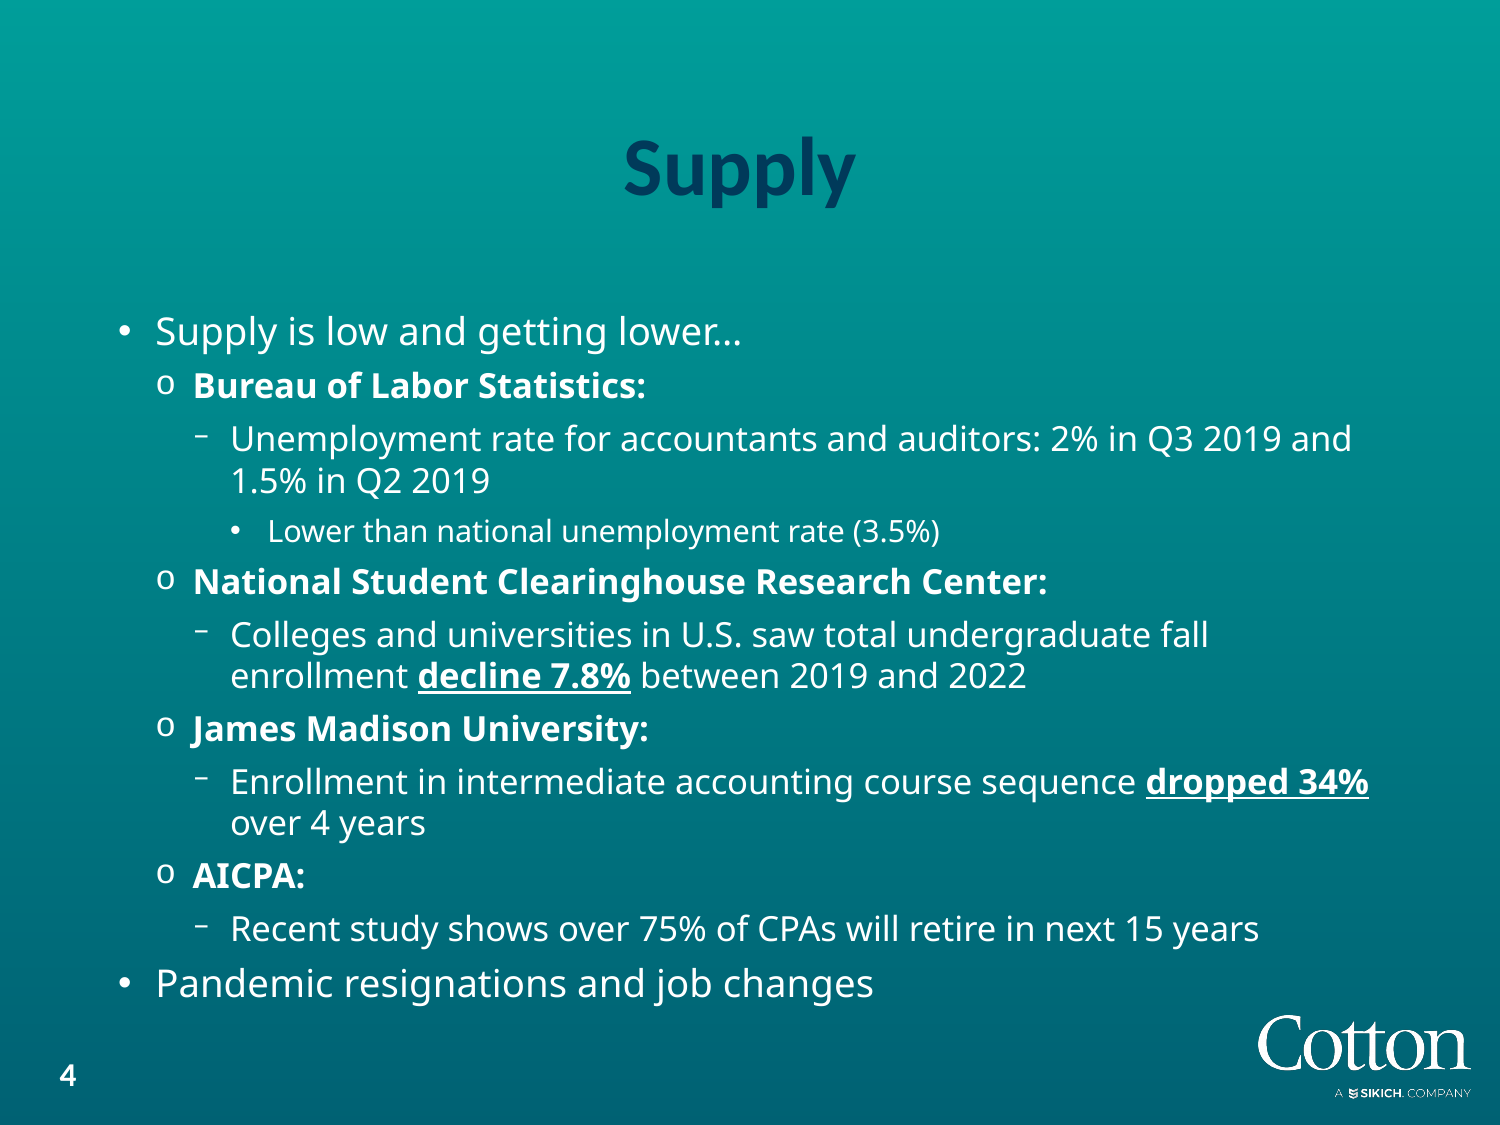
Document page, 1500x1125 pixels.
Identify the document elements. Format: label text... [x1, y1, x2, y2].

list Supply is low and getting lower… Bureau of Labor Statistics: Unemployment rate for accountants and auditors: 2% in Q3 2019 and 1.5% in Q2 2019 Lower than national unemployment rate (3.5%) National Student Clearinghouse Research Center: Colleges and universities in U.S. saw total undergraduate fall enrollment decline 7.8% between 2019 and 2022 James Madison University: Enrollment in intermediate accounting course sequence dropped 34% over 4 years AICPA: Recent study shows over 75% of CPAs will retire in next 15 years Pandemic resignations and job changes [103, 299, 1397, 1014]
slide_number 4 [2, 1051, 92, 1094]
picture [1258, 1015, 1471, 1099]
title Supply [103, 59, 1397, 278]
